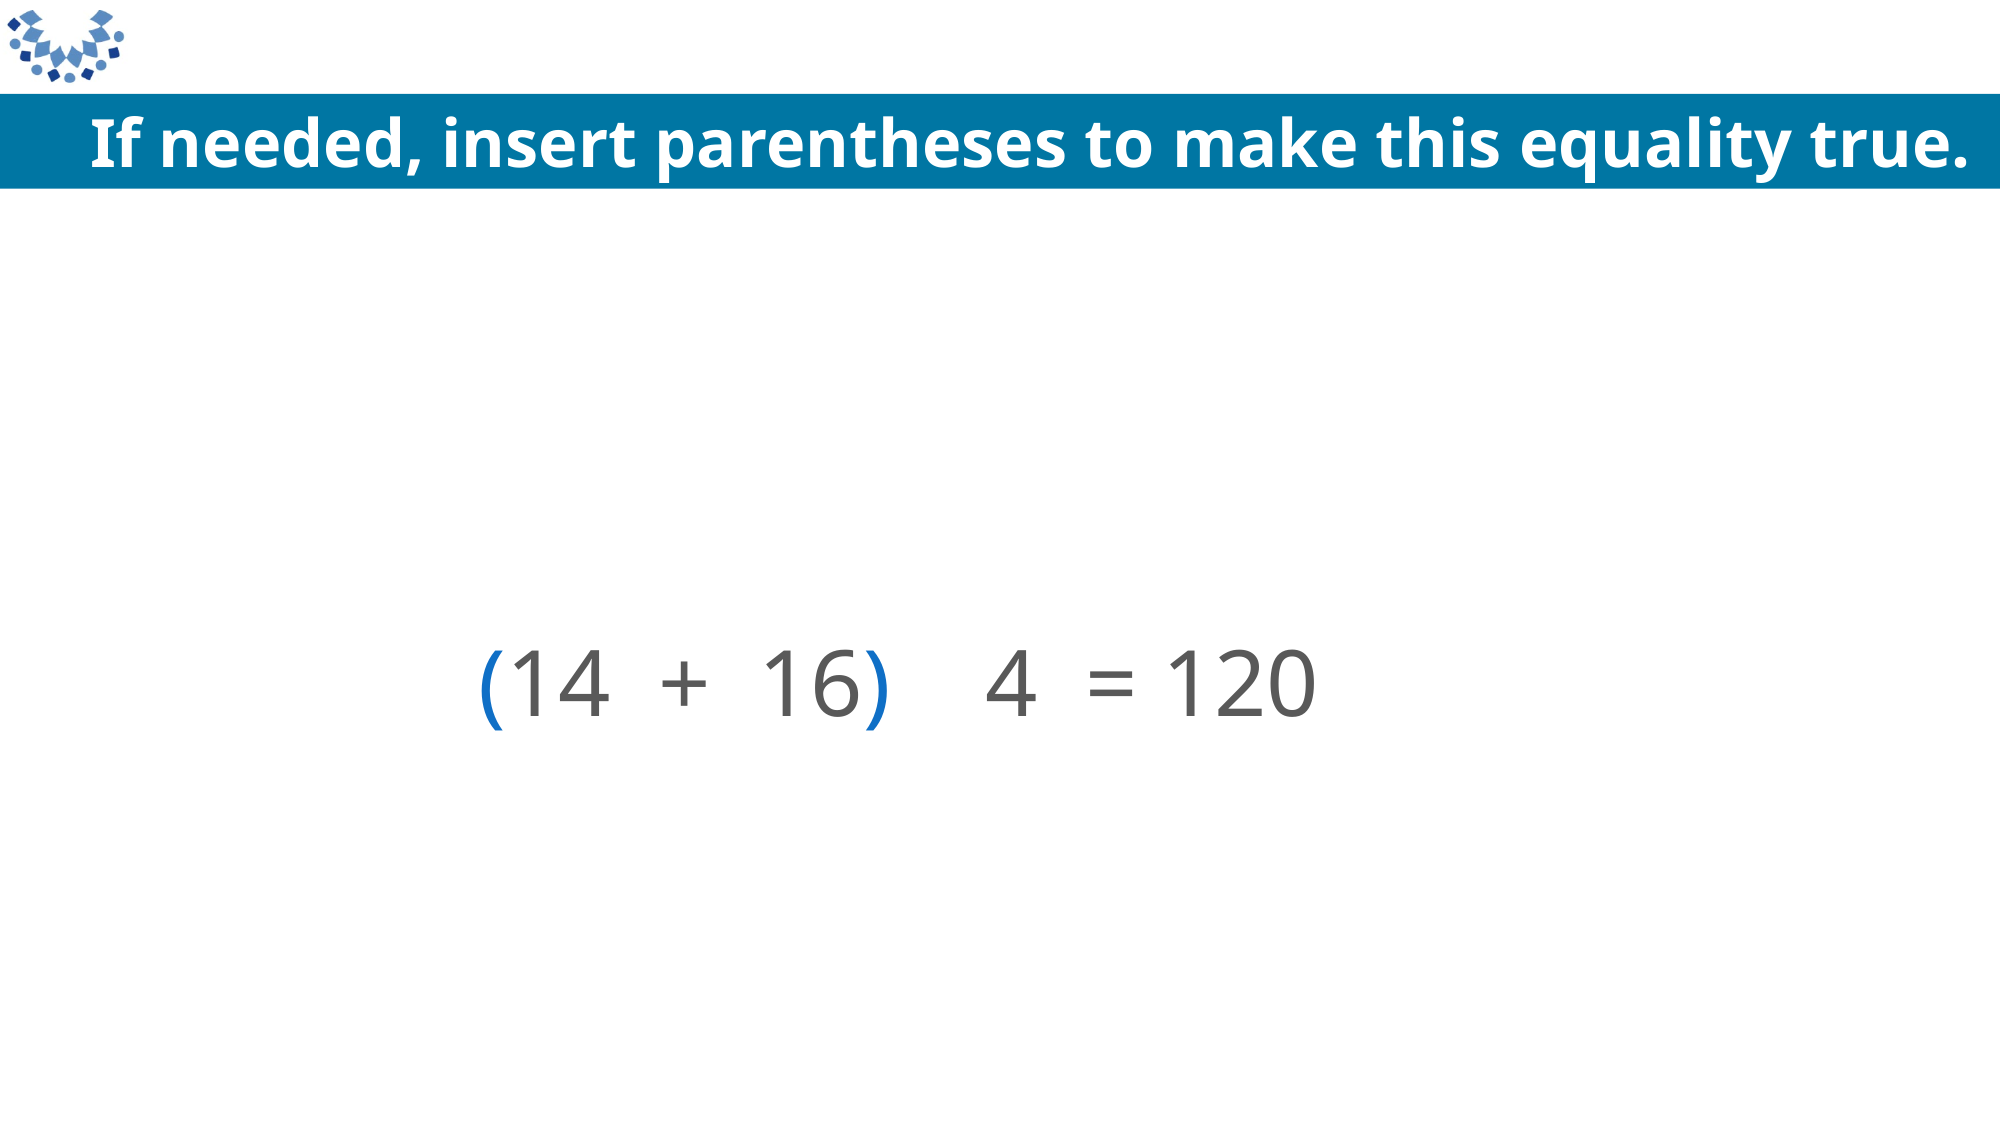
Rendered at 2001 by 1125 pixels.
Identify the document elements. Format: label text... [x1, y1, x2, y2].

text_box If needed, insert parentheses to make this equality true. [0, 93, 2000, 189]
picture [0, 10, 129, 87]
